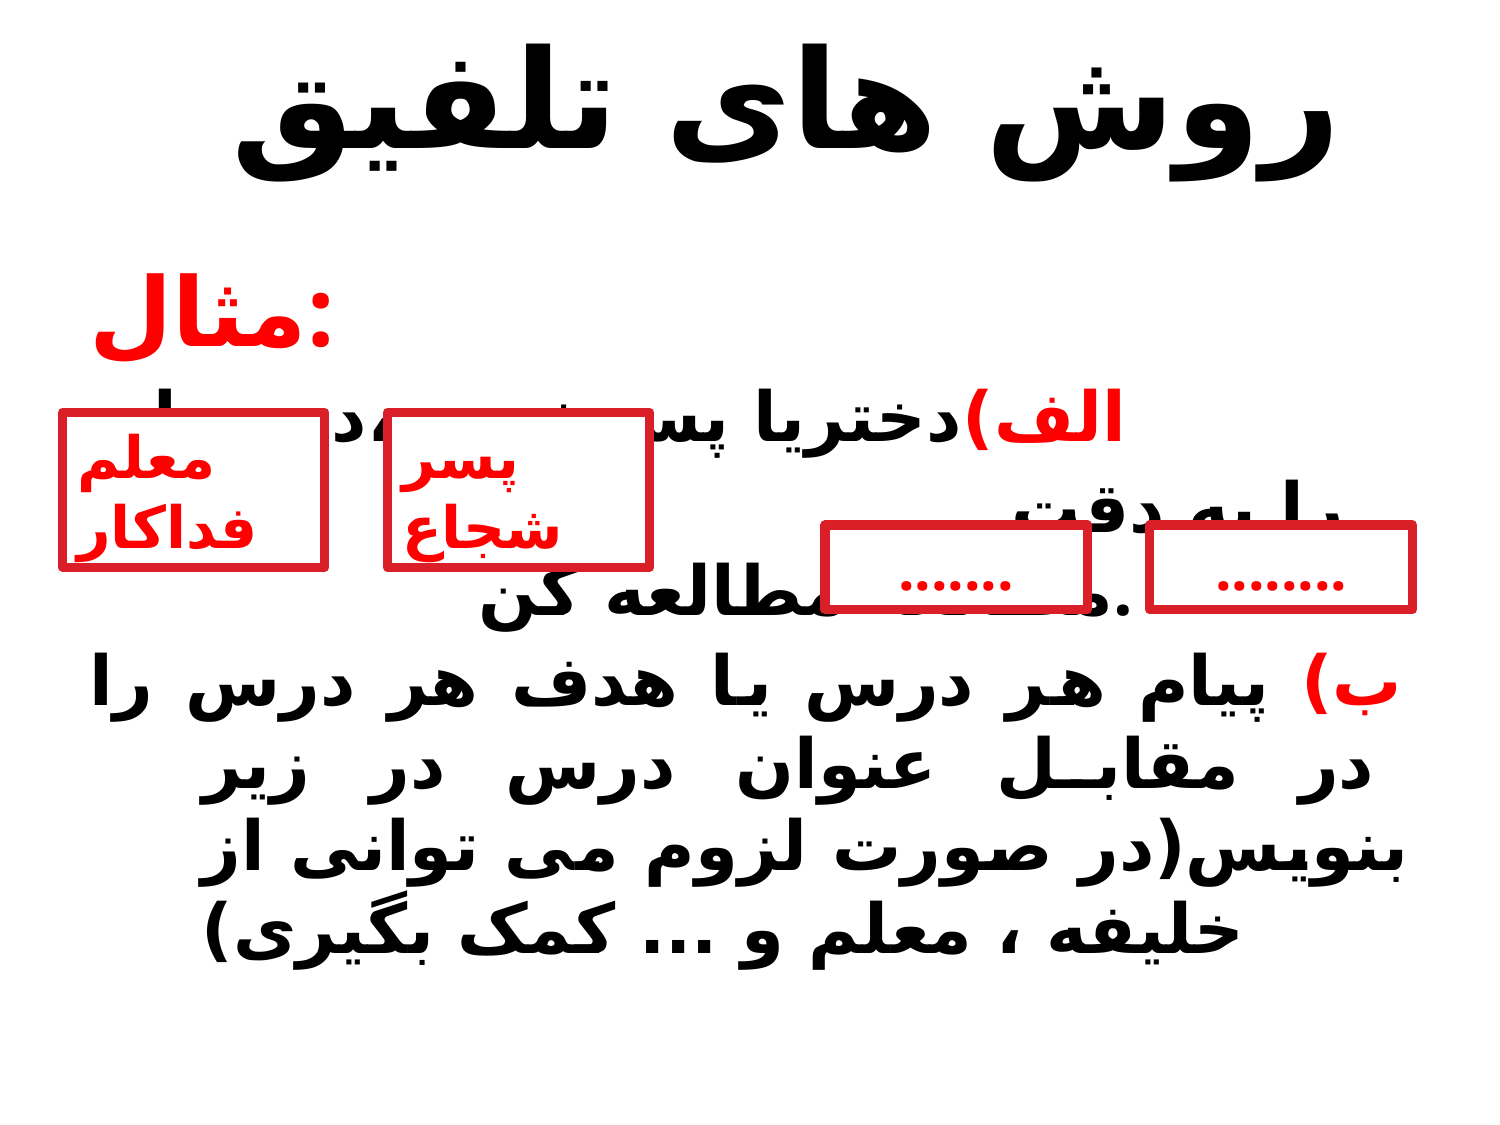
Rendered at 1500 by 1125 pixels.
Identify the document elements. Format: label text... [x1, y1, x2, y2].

text_box روش های تلفیق [49, 24, 1475, 163]
text_box پسر شجاع [383, 408, 654, 572]
text_box معلم فداکار [58, 408, 329, 572]
list مثال: الف)دختریا پسرخوبم ،درسهای را به دقت مطالعه مطالعه کن. ب) پیام هر درس یا هدف هر درس را در مقابل عنوان درس در زیر بنویس(در صورت لزوم می توانی از خلیفه ، معلم و ... کمک بگیری) [75, 243, 1425, 986]
text_box ....... [820, 520, 1092, 614]
text_box ........ [1145, 520, 1417, 614]
